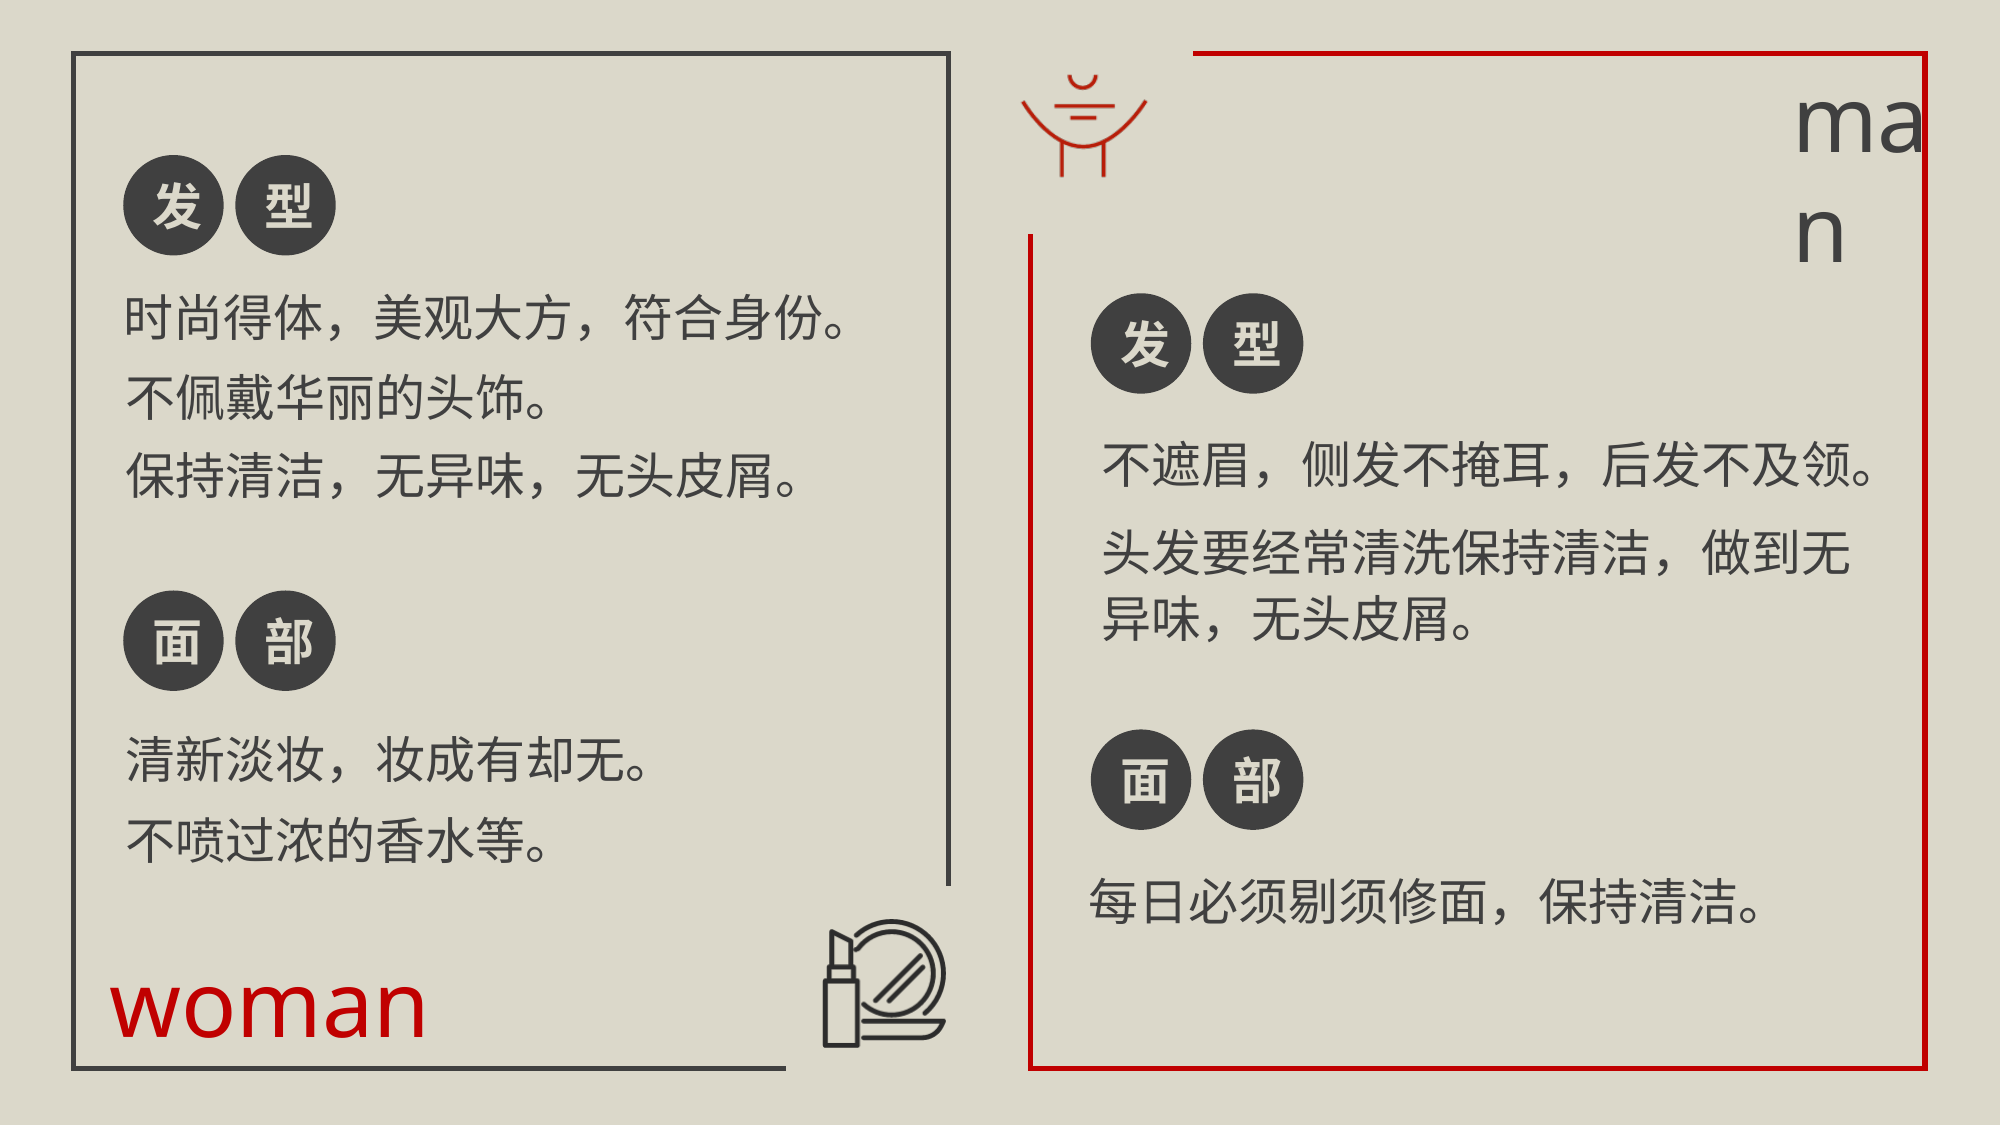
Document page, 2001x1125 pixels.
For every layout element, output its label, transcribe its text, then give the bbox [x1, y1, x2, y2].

text_box 不遮眉，侧发不掩耳，后发不及领。 [1086, 402, 1894, 507]
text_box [1090, 293, 1304, 394]
text_box 每日必须剔须修面，保持清洁。 [1073, 863, 1786, 938]
text_box 不佩戴华丽的头饰。 [110, 358, 913, 434]
text_box 保持清洁，无异味，无头皮屑。 [110, 436, 913, 512]
text_box man [1777, 53, 1955, 289]
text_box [110, 590, 823, 878]
text_box woman [94, 938, 489, 1064]
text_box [123, 154, 336, 256]
picture [1013, 569, 1210, 770]
text_box 时尚得体，美观大方，符合身份。 [109, 279, 913, 354]
picture [997, 39, 1194, 234]
picture [786, 886, 982, 1081]
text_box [1090, 729, 1304, 830]
text_box 头发要经常清洗保持清洁，做到无异味，无头皮屑。 [1086, 507, 1894, 655]
text_box [1029, 53, 1926, 1069]
text_box [72, 53, 949, 1069]
